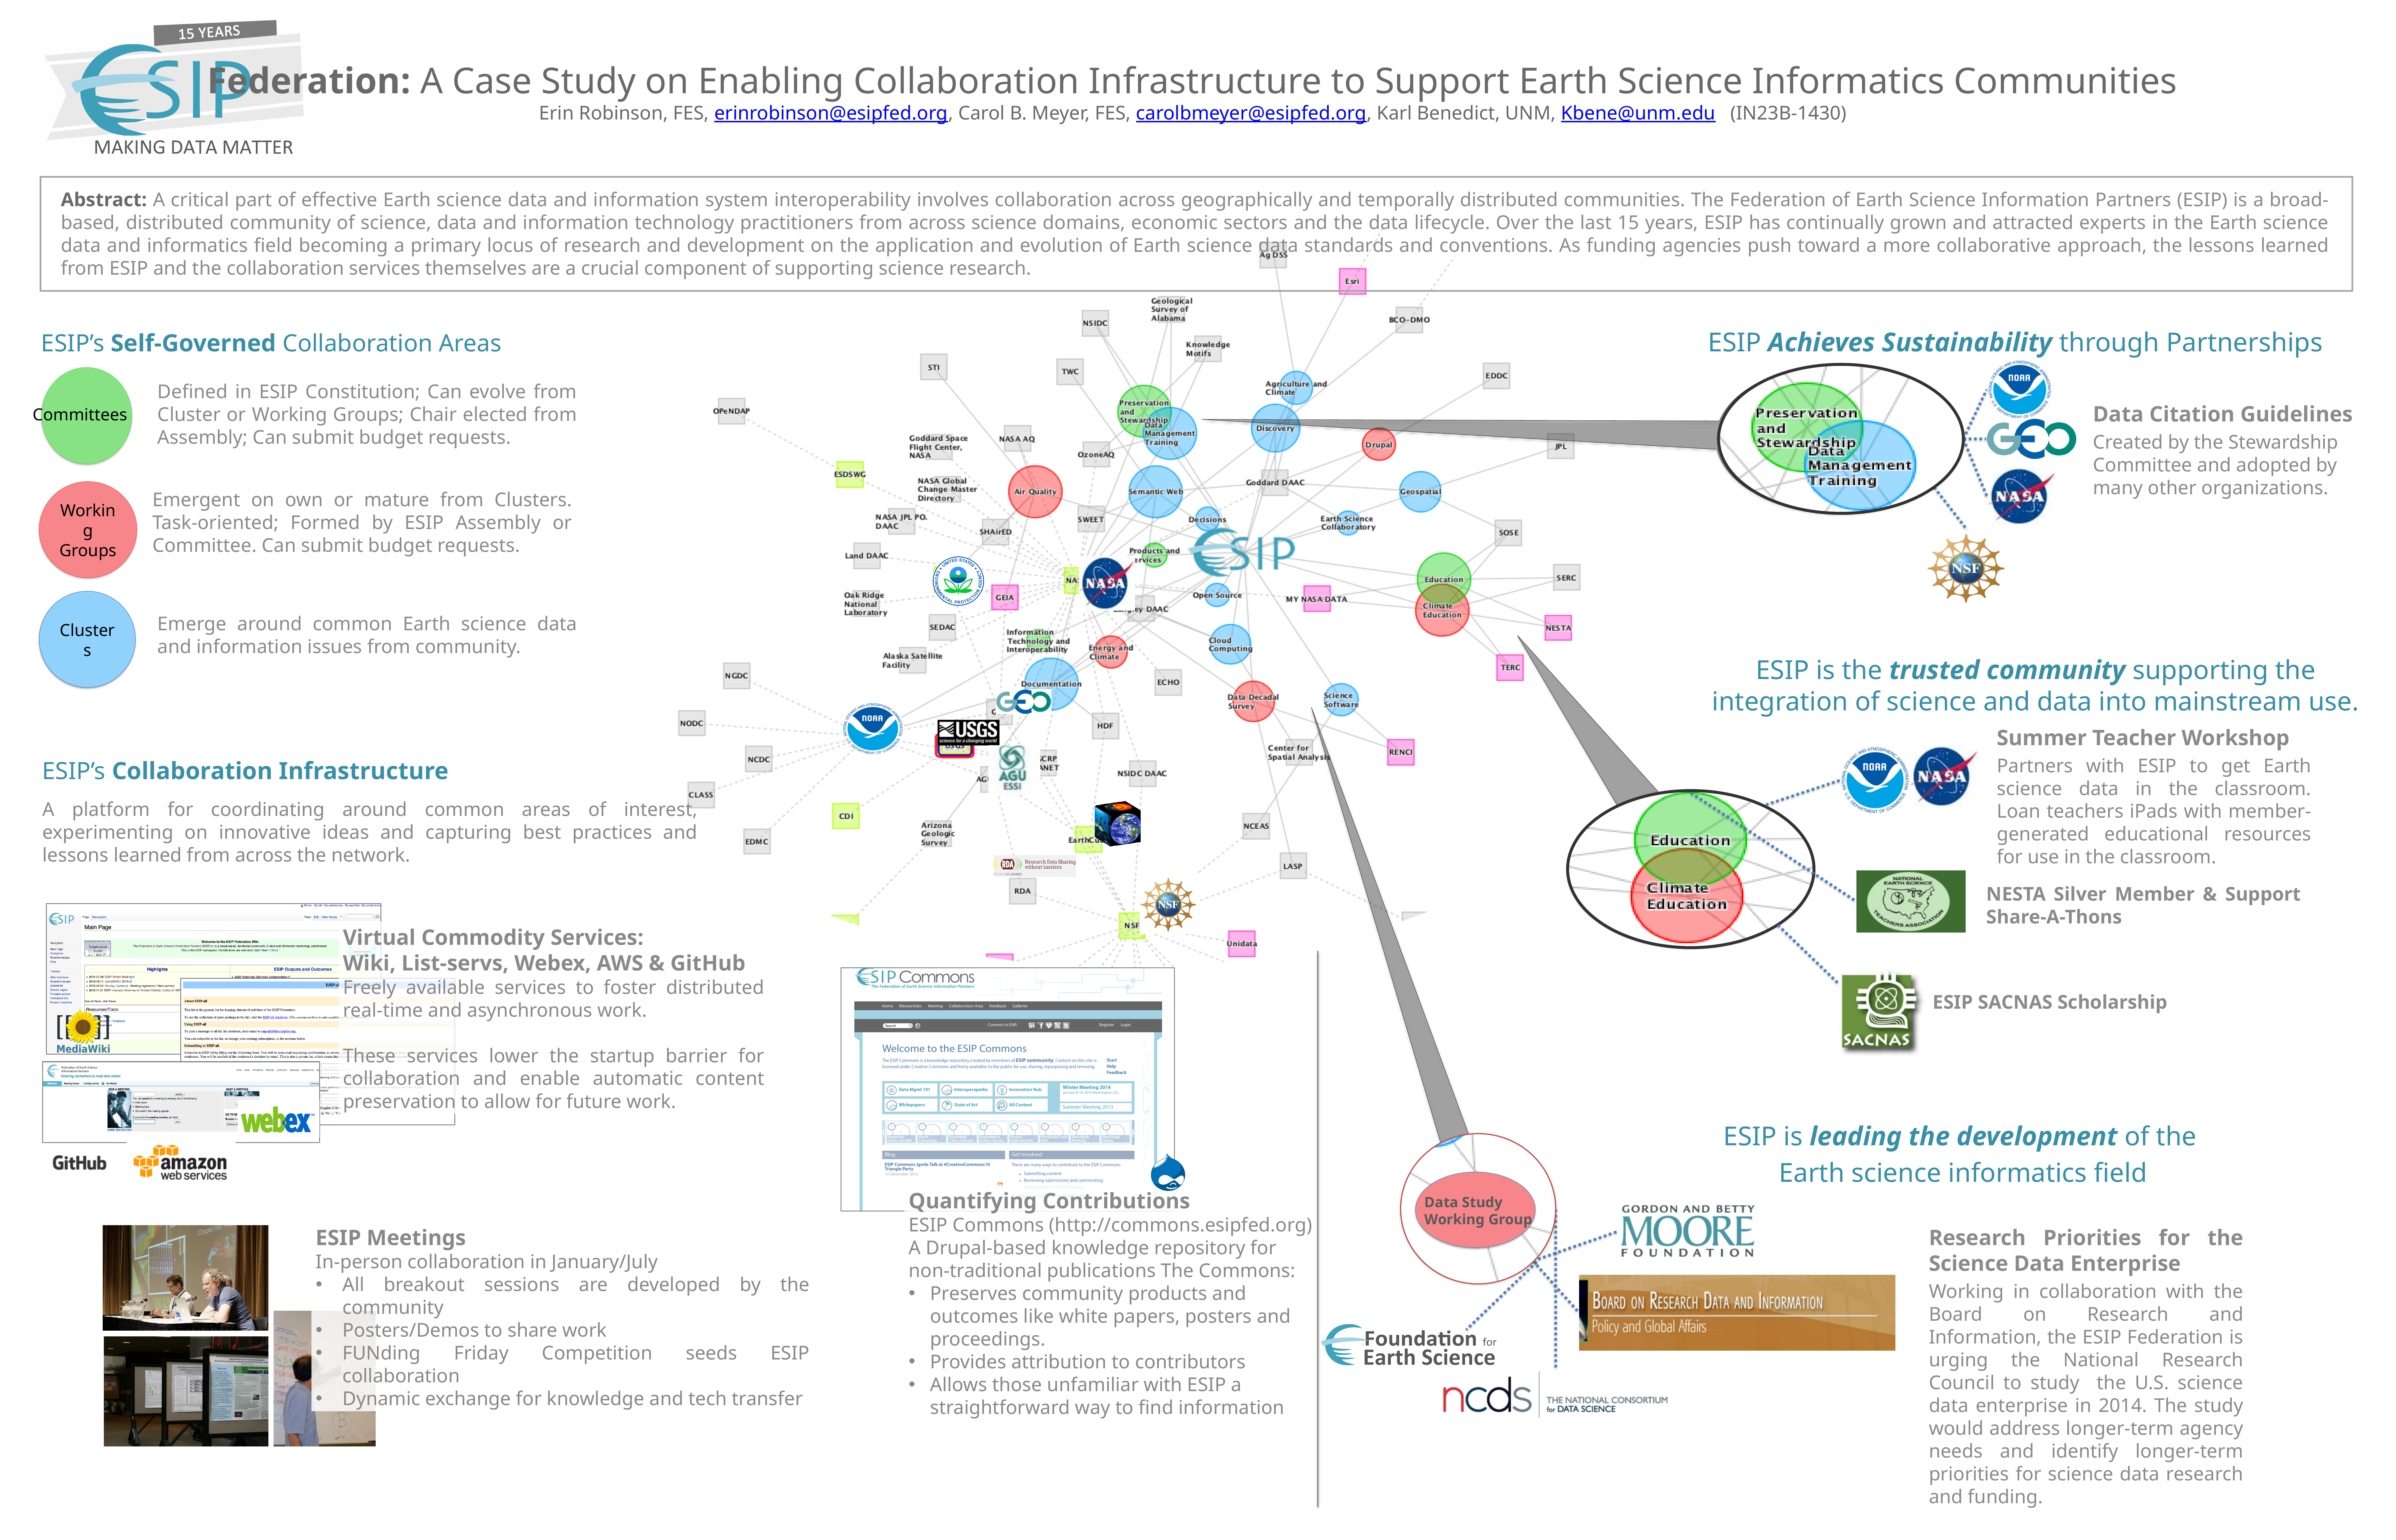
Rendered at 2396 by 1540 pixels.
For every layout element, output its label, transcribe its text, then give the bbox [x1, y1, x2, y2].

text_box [1962, 439, 1967, 530]
text_box ESIP is leading the development of the Earth science informatics field [1579, 1108, 2347, 1166]
picture [1838, 967, 1927, 1059]
text_box ESIP is the trusted community supporting the integration of science and data into mainstream use. [1713, 651, 2367, 718]
text_box [1713, 421, 1717, 450]
picture [1718, 364, 1964, 514]
text_box NESTA Silver Member & Support Share-A-Thons [1966, 871, 2322, 935]
text_box [1389, 971, 1469, 1133]
text_box ESIP’s Self-Governed Collaboration Areas [37, 326, 535, 358]
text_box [37, 367, 133, 464]
text_box Emergent on own or mature from Clusters. Task-oriented; Formed by ESIP Assembly or Committee. Can submit budget requests. [132, 477, 535, 570]
picture [537, 189, 1711, 1211]
picture [1437, 1370, 1675, 1419]
picture [48, 1151, 110, 1176]
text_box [1304, 1262, 1537, 1387]
text_box Clusters [39, 591, 136, 688]
picture [1986, 359, 2077, 460]
picture [1401, 1133, 1556, 1284]
text_box ESIP Meetings In-person collaboration in January/July All breakout sessions are developed by the community Posters/Demos to share work FUNding Friday Competition seeds ESIP collaboration Dynamic exchange for knowledge and tech transfer [311, 1221, 814, 1411]
picture [1618, 1204, 1756, 1258]
picture [127, 1142, 236, 1186]
text_box Data Citation Guidelines Created by the Stewardship Committee and adopted by many other organizations. [2072, 390, 2375, 504]
text_box [1926, 935, 2282, 971]
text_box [1567, 790, 1814, 948]
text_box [1778, 780, 1840, 816]
text_box ESIP SACNAS Scholarship [1928, 979, 2268, 1043]
picture [1856, 870, 1966, 933]
text_box A platform for coordinating around common areas of interest, experimenting on innovative ideas and capturing best practices and lessons learned from across the network. [38, 795, 535, 868]
picture [1926, 529, 2008, 606]
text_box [43, 904, 454, 1142]
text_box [1557, 1231, 1619, 1261]
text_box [1814, 870, 1856, 902]
picture [40, 19, 312, 161]
text_box Working Groups [39, 481, 132, 578]
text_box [1965, 389, 1987, 438]
text_box Virtual Commodity Services: Wiki, List-servs, Webex, AWS & GitHub Freely available services to foster distributed real-time and asynchronous work. These services lower the startup barrier for collaboration and enable automatic content preservation to allow for future work. [456, 921, 769, 1114]
picture [1579, 1275, 1986, 1351]
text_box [1533, 1286, 1556, 1370]
text_box ESIP’s Collaboration Infrastructure [38, 753, 460, 786]
title Federation: A Case Study on Enabling Collaboration Infrastructure to Support Earth Science Informatics Communities Erin Robinson, FES, erinrobinson@esipfed.org, Carol B. Meyer, FES, carolbmeyer@esipfed.org, Karl Benedict, UNM, Kbene@unm.edu (IN23B-1430) [37, 20, 2349, 164]
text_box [1778, 925, 1865, 1009]
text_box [102, 1225, 376, 1446]
text_box ESIP Achieves Sustainability through Partnerships [1713, 323, 2347, 359]
text_box Research Priorities for the Science Data Enterprise Working in collaboration with the Board on Research and Information, the ESIP Federation is urging the National Research Council to study the U.S. science data enterprise in 2014. The study would address longer-term agency needs and identify longer-term priorities for science data research and funding. [1908, 1213, 2264, 1494]
text_box Defined in ESIP Constitution; Can evolve from Cluster or Working Groups; Chair elected from Assembly; Can submit budget requests. [137, 368, 535, 462]
subtitle Abstract: A critical part of effective Earth science data and information system interoperability involves collaboration across geographically and temporally distributed communities. The Federation of Earth Science Information Partners (ESIP) is a broad-based, distributed community of science, data and information technology practitioners from across science domains, economic sectors and the data lifecycle. Over the last 15 years, ESIP has continually grown and attracted experts in the Earth science data and informatics field becoming a primary locus of research and development on the application and evolution of Earth science data standards and conventions. As funding agencies push toward a more collaborative approach, the lessons learned from ESIP and the collaboration services themselves are a crucial component of supporting science research. [40, 177, 2353, 291]
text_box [1557, 1261, 1579, 1313]
picture [1840, 745, 1979, 816]
picture [1987, 467, 2057, 526]
text_box Summer Teacher Workshop Partners with ESIP to get Earth science data in the classroom. Loan teachers iPads with member-generated educational resources for use in the classroom. [1976, 718, 2332, 870]
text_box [1967, 439, 1987, 497]
text_box Emerge around common Earth science data and information issues from community. [137, 601, 535, 675]
text_box Quantifying Contributions ESIP Commons (http://commons.esipfed.org) A Drupal-based knowledge repository for non-traditional publications The Commons: Preserves community products and outcomes like white papers, posters and proceedings. Provides attribution to contributors Allows those unfamiliar with ESIP a straightforward way to find information [904, 1185, 1316, 1420]
